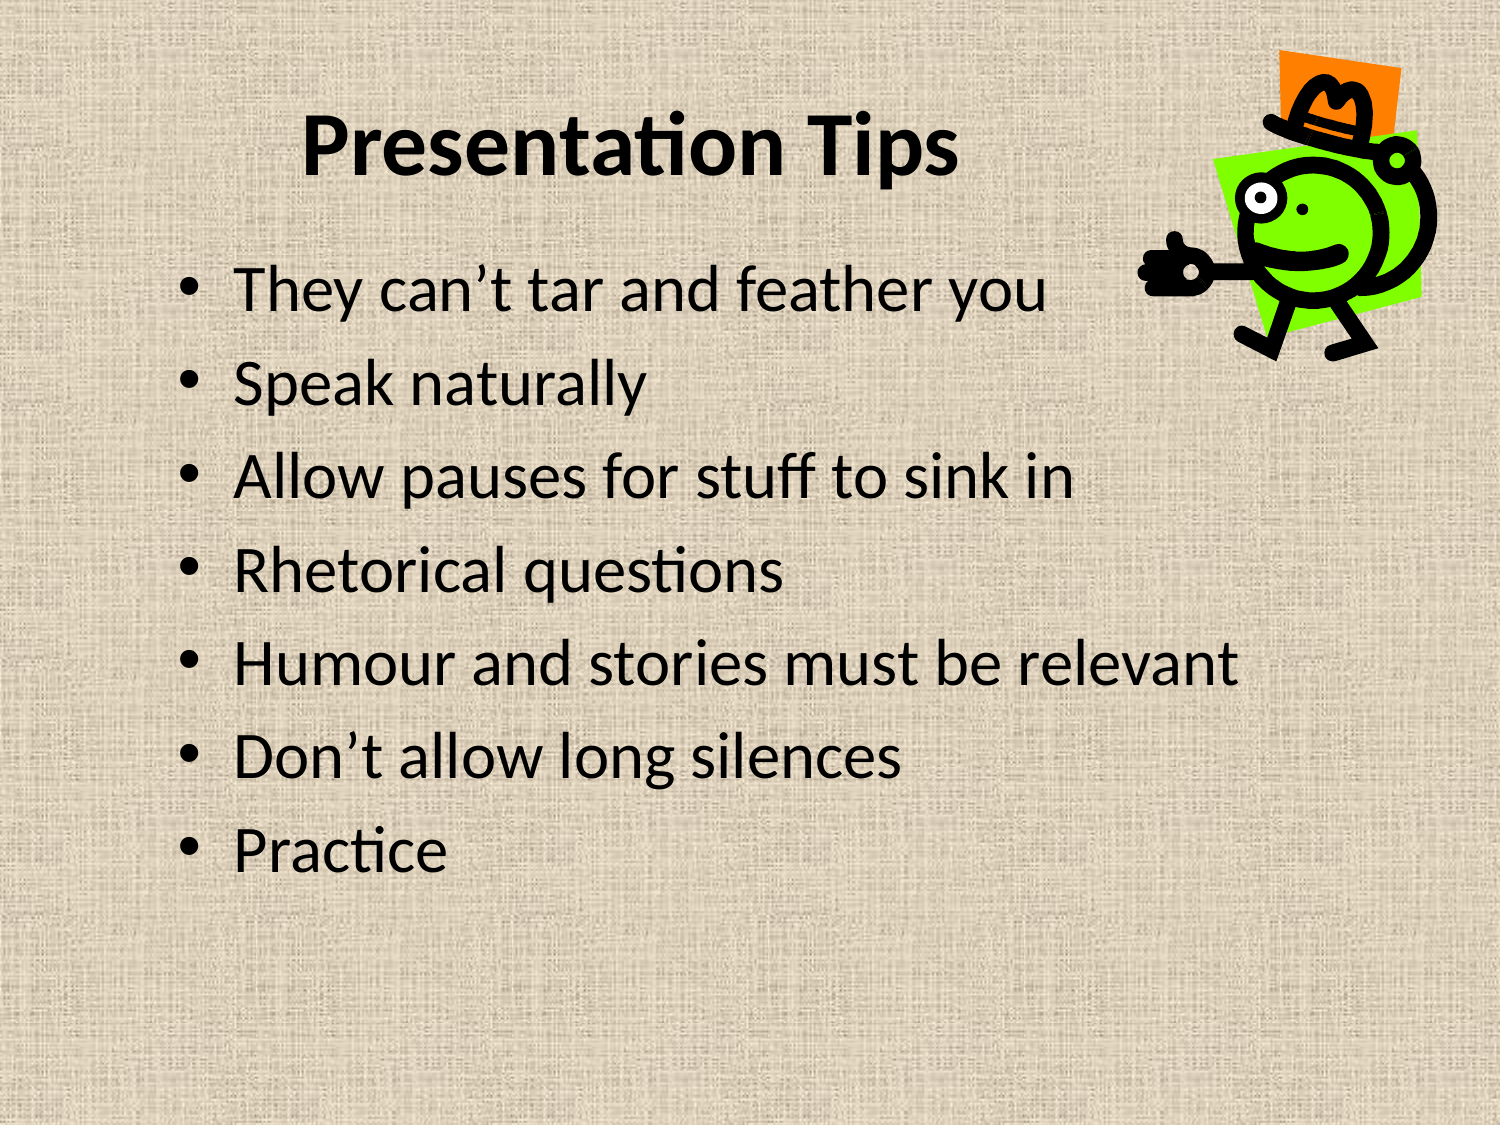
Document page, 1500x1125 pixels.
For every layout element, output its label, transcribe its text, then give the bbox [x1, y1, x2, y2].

title Presentation Tips [75, 45, 1188, 233]
picture [0, 0, 1500, 1125]
list They can’t tar and feather you Speak naturally Allow pauses for stuff to sink in Rhetorical questions Humour and stories must be relevant Don’t allow long silences Practice [162, 237, 1425, 1005]
